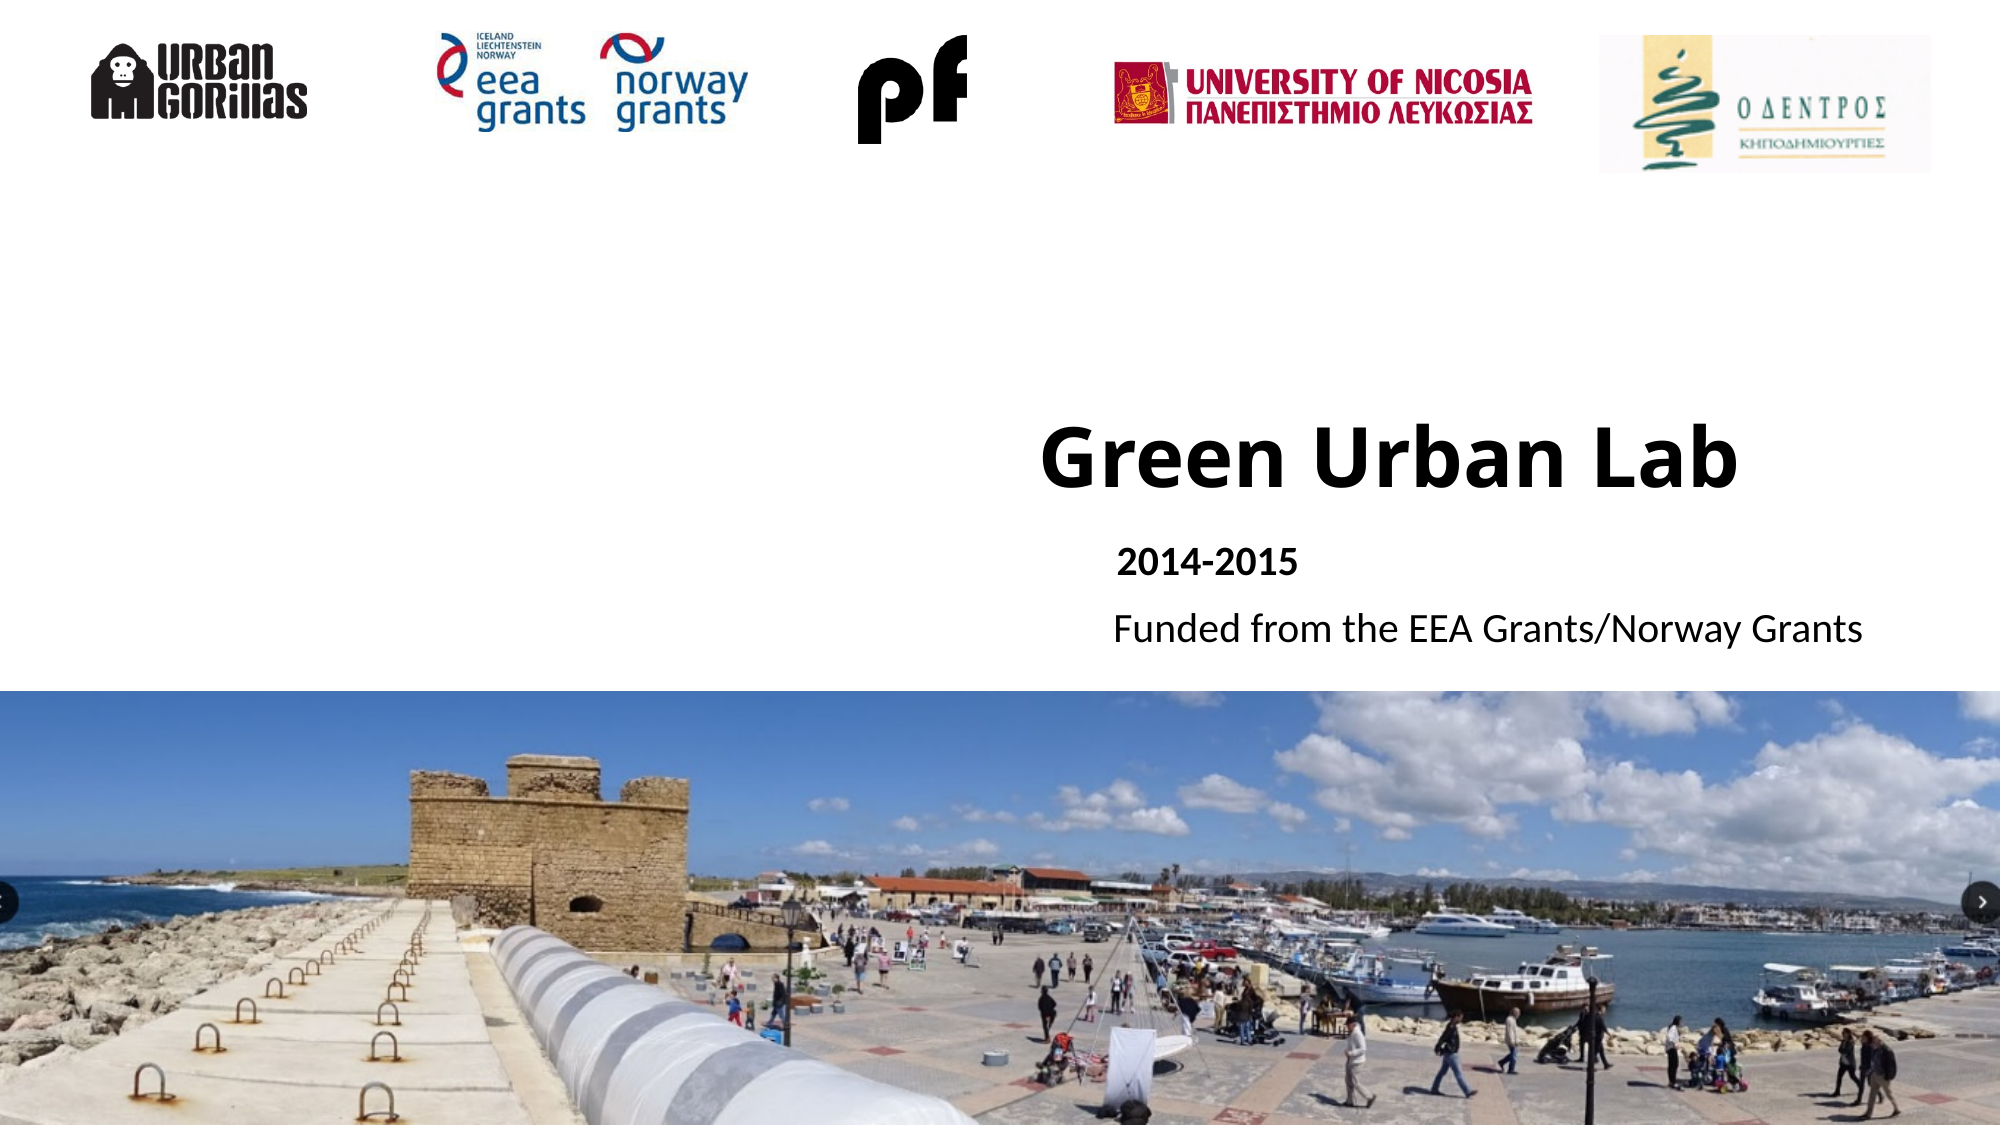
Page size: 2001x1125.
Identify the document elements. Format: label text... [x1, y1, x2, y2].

picture [0, 690, 2000, 1125]
picture [1599, 35, 1931, 175]
picture [1104, 53, 1543, 132]
subtitle 2014-2015 Funded from the EEA Grants/Norway Grants [274, 524, 1962, 690]
picture [435, 31, 748, 132]
picture [91, 43, 307, 119]
title Green Urban Lab [639, 121, 2000, 514]
picture [858, 35, 967, 144]
